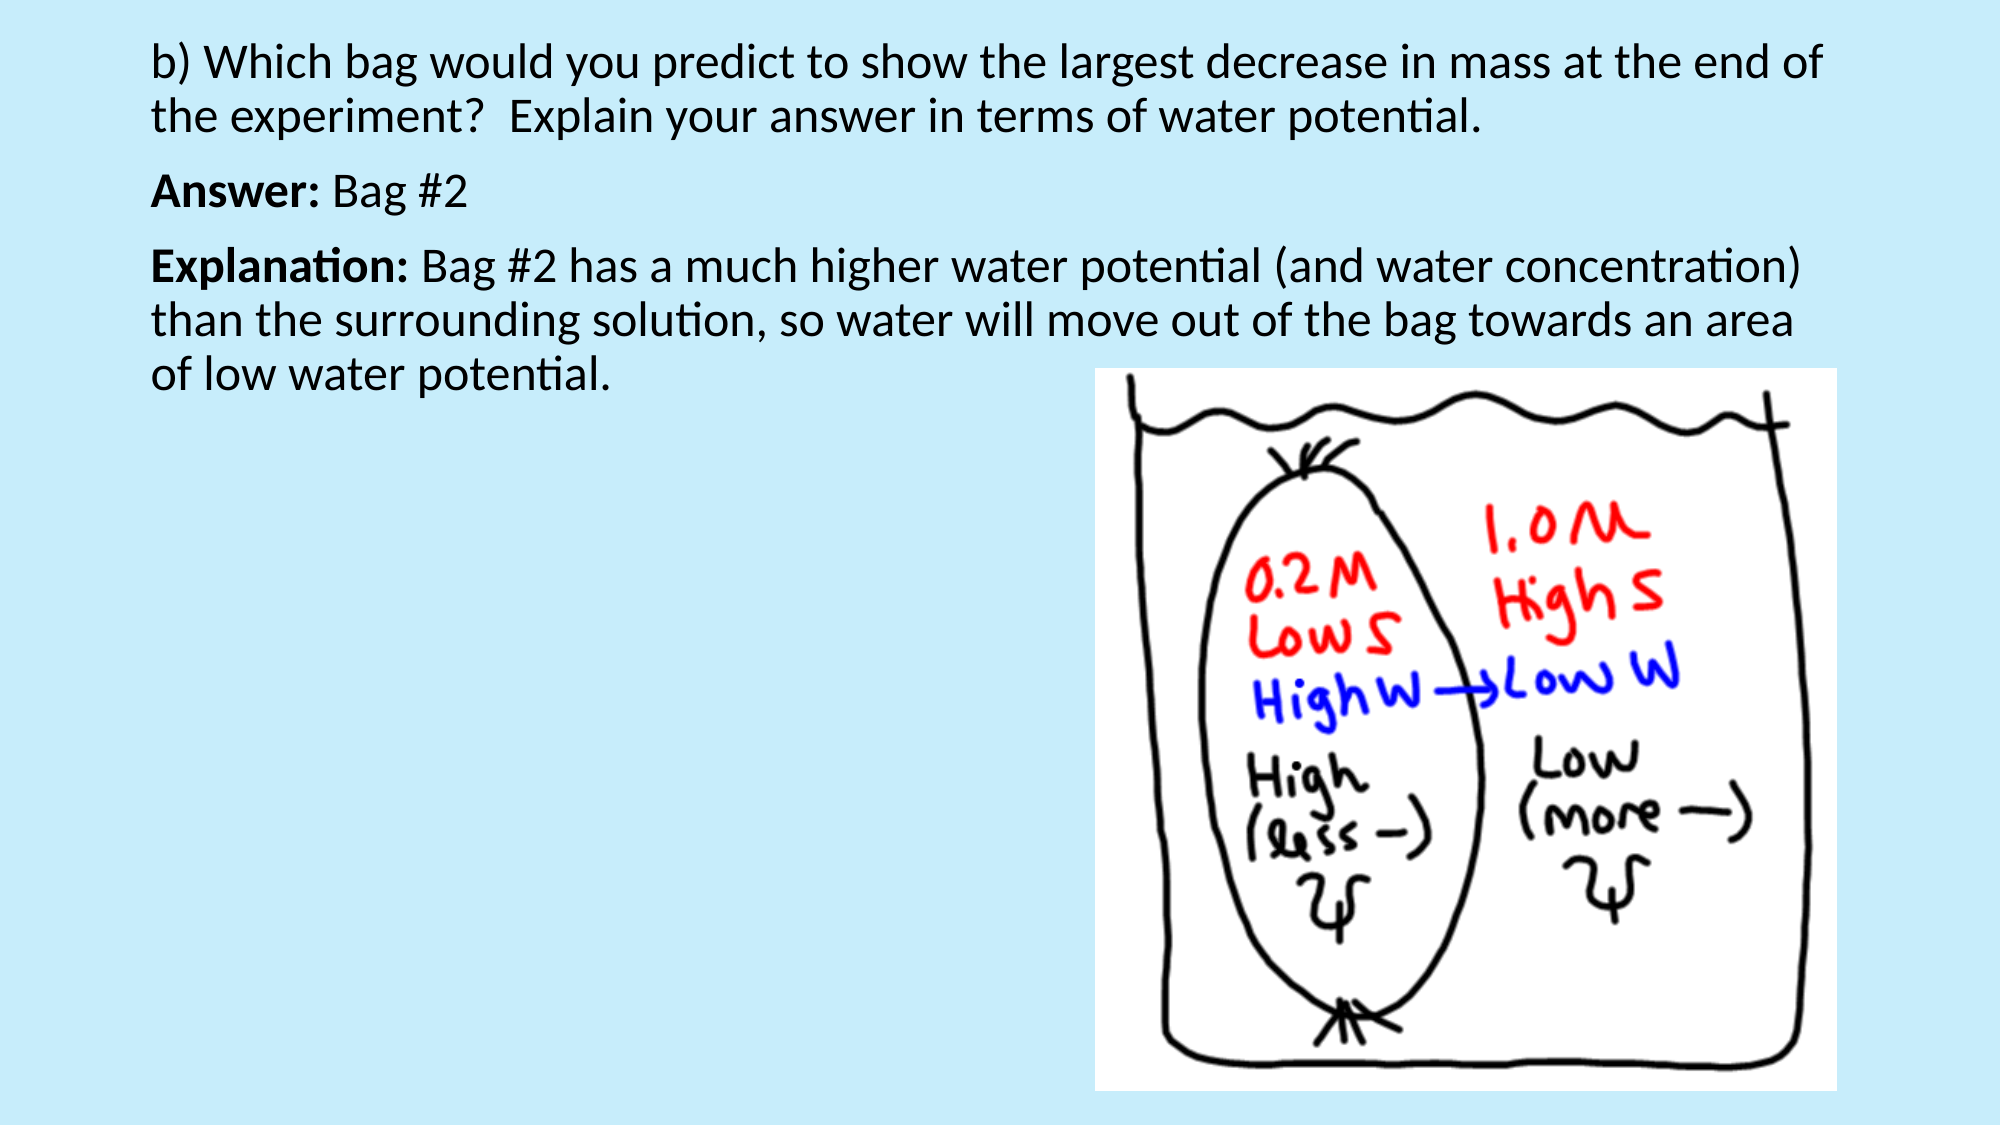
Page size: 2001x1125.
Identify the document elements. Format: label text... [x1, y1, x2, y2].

list b) Which bag would you predict to show the largest decrease in mass at the end of the experiment? Explain your answer in terms of water potential. Answer: Bag #2 Explanation: Bag #2 has a much higher water potential (and water concentration) than the surrounding solution, so water will move out of the bag towards an area of low water potential. [135, 28, 1861, 936]
picture [1094, 368, 1837, 1091]
